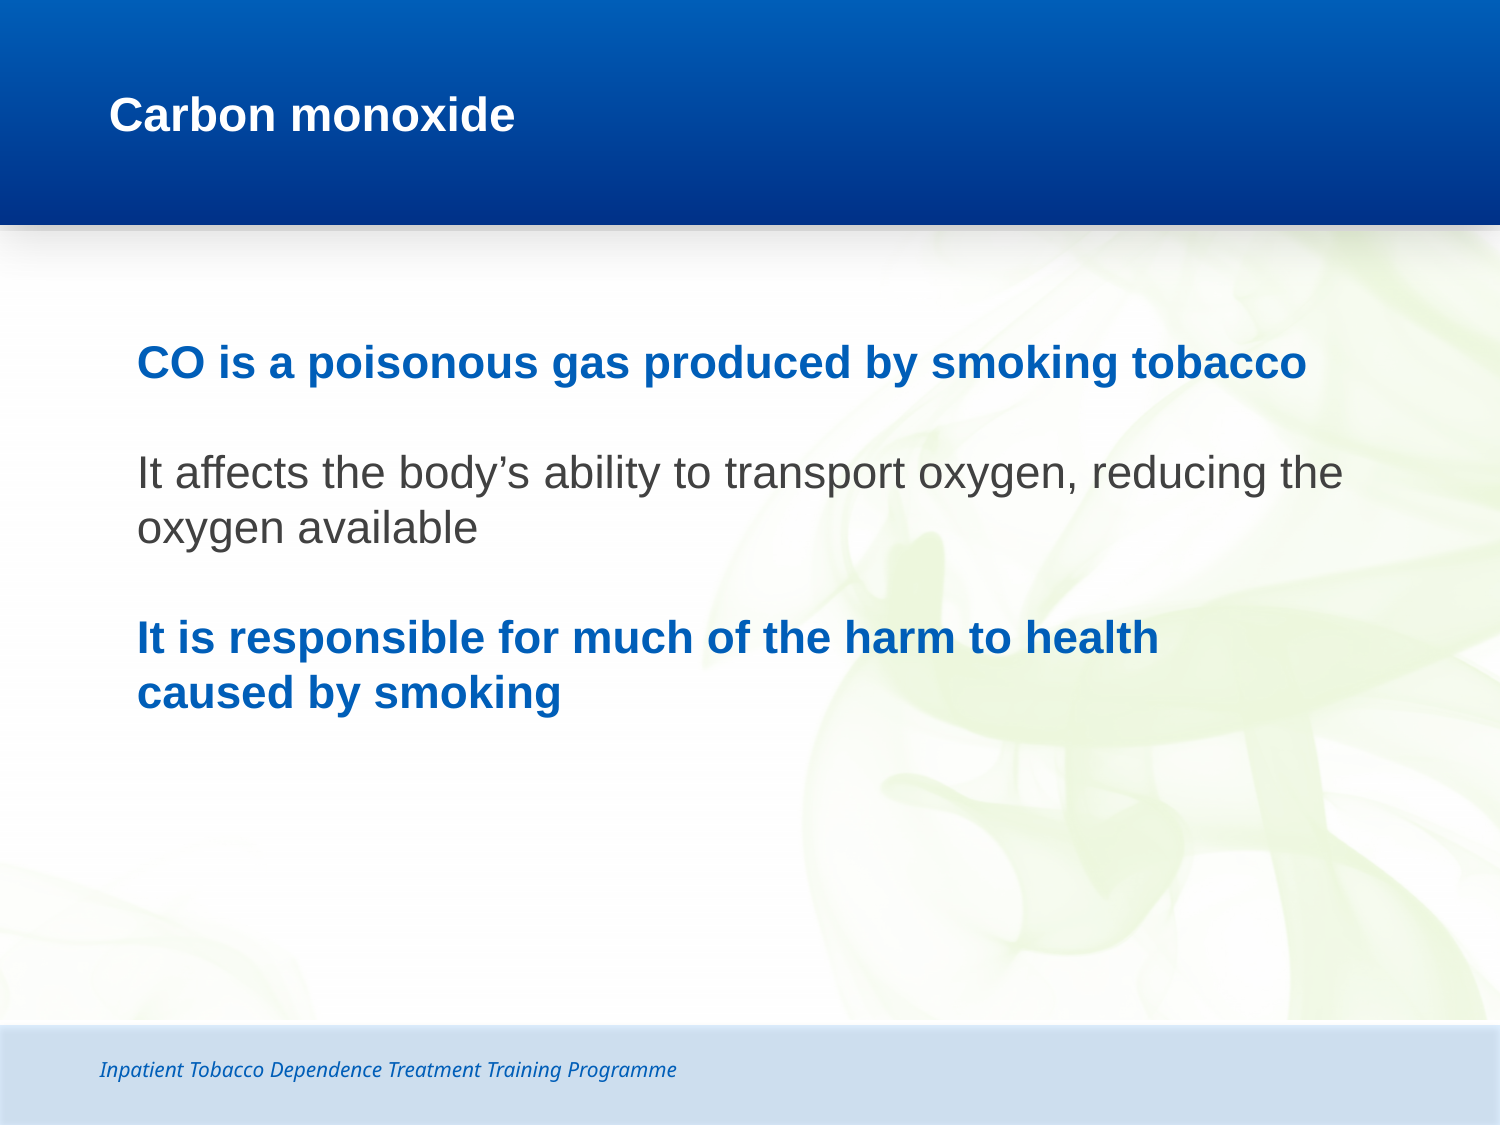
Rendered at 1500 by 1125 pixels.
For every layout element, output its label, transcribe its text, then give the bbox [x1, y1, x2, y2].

text_box Inpatient Tobacco Dependence Treatment Training Programme [84, 1038, 790, 1099]
picture [0, 231, 1500, 1021]
text_box Carbon monoxide [93, 24, 1456, 200]
